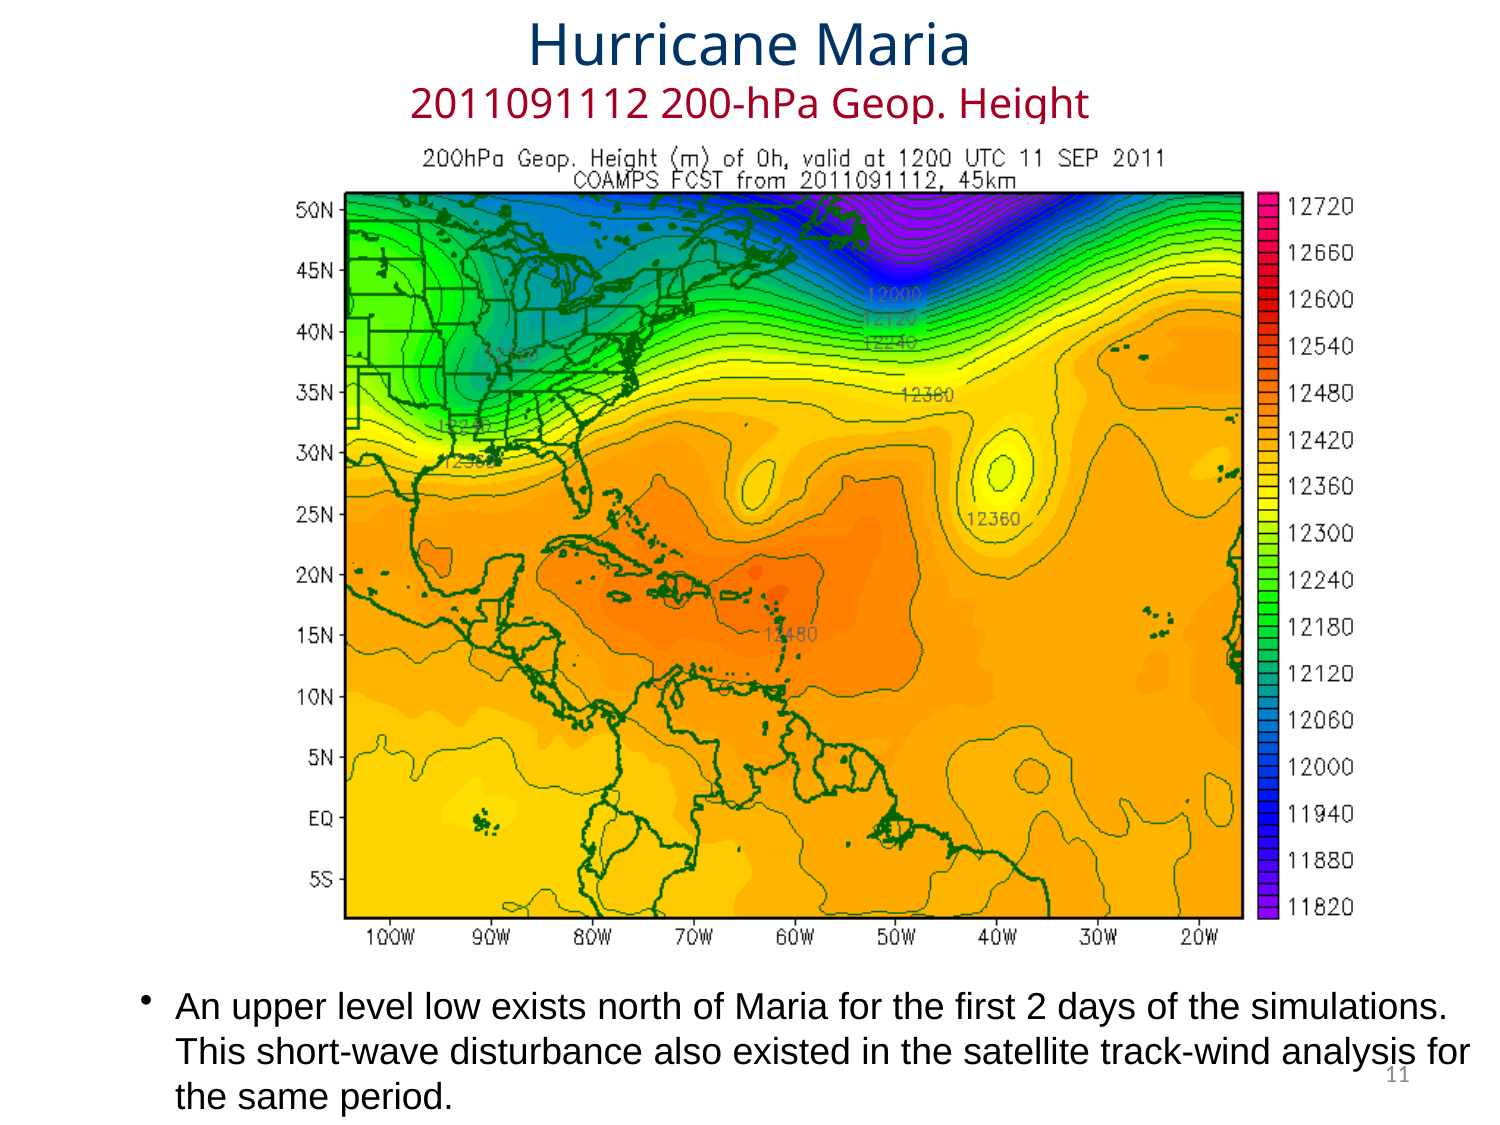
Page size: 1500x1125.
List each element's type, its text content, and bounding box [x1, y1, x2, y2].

text_box An upper level low exists north of Maria for the first 2 days of the simulations. This short-wave disturbance also existed in the satellite track-wind analysis for the same period. [125, 974, 1500, 1125]
text_box Hurricane Maria 2011091112 200-hPa Geop. Height [0, 0, 1500, 135]
picture [274, 124, 1376, 967]
